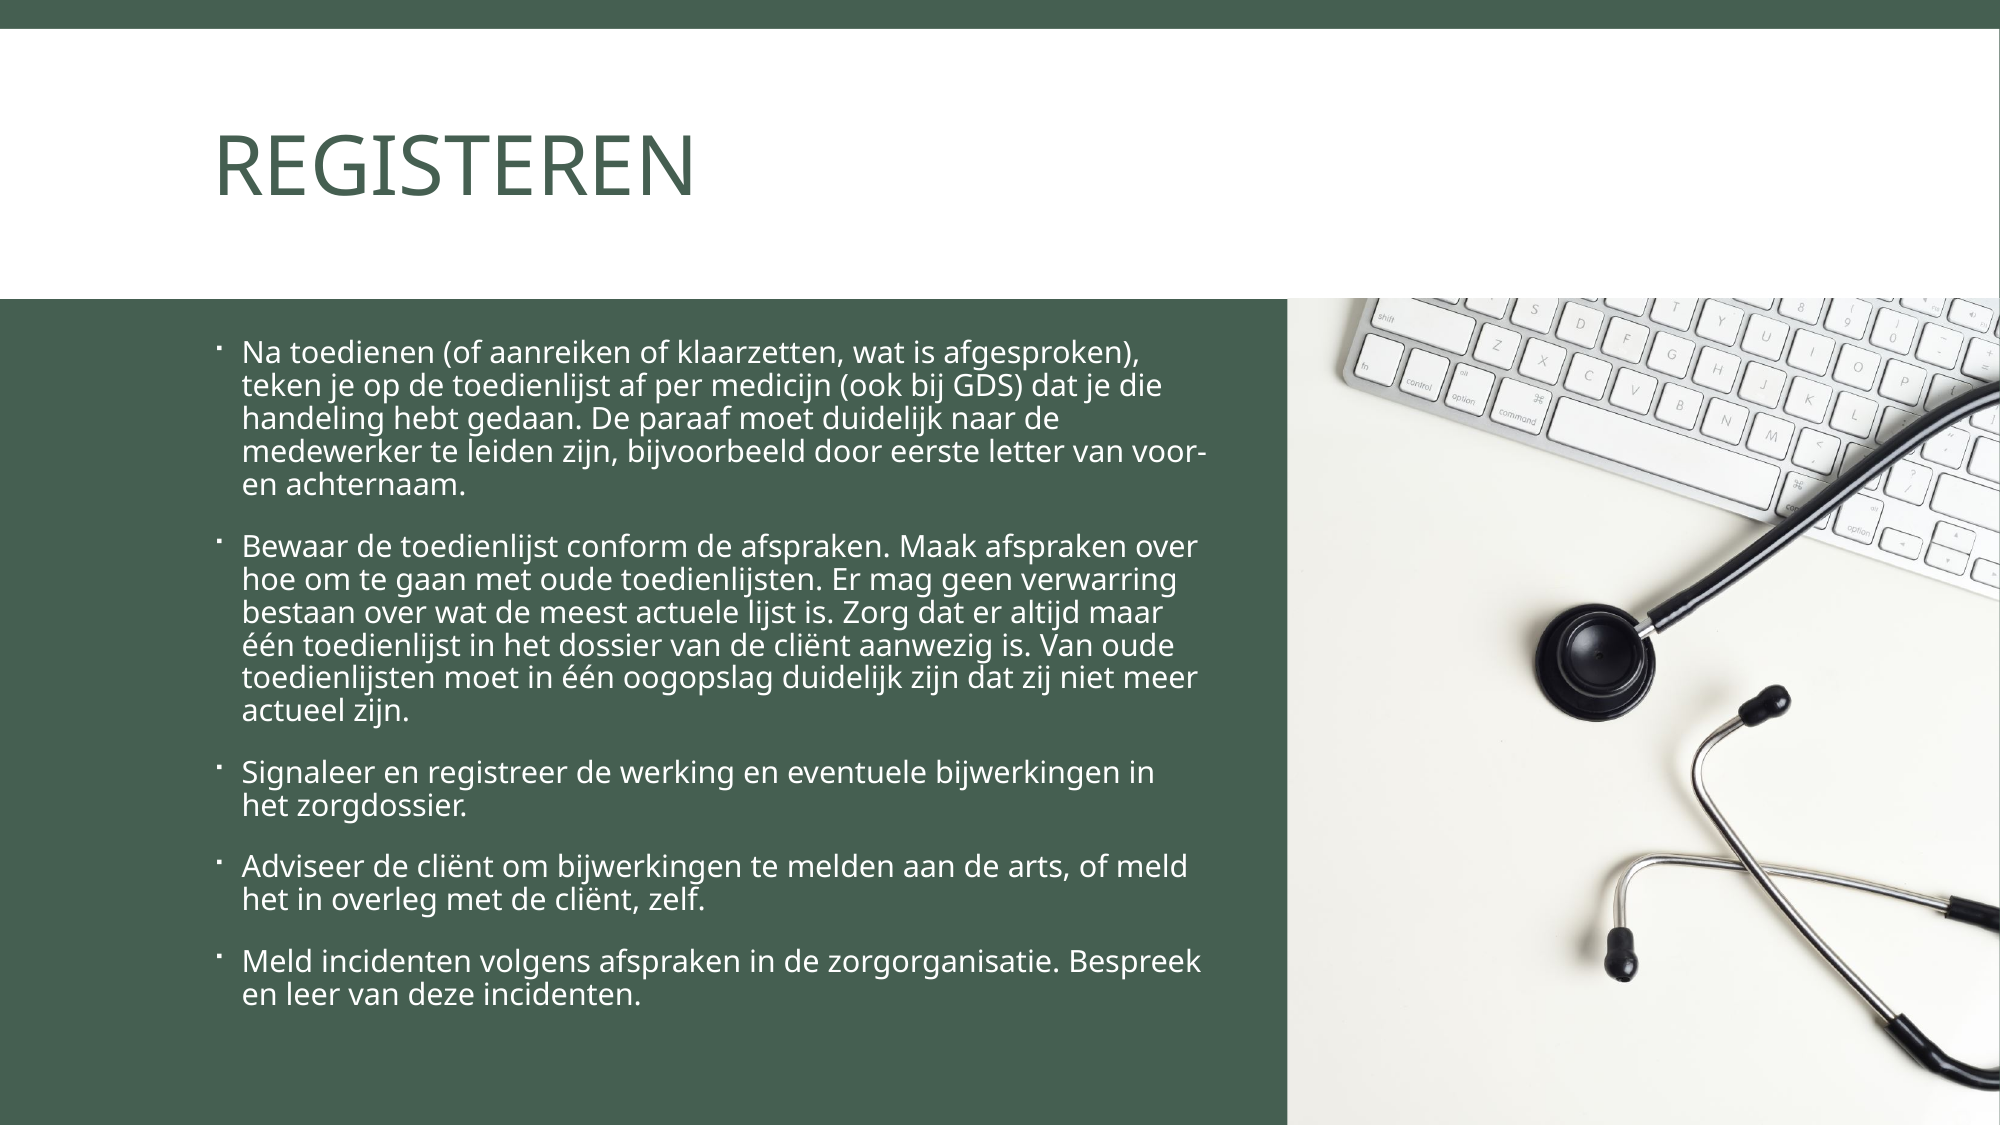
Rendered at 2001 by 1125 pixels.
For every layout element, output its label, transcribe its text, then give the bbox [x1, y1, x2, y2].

list Na toedienen (of aanreiken of klaarzetten, wat is afgesproken), teken je op de toedienlijst af per medicijn (ook bij GDS) dat je die handeling hebt gedaan. De paraaf moet duidelijk naar de medewerker te leiden zijn, bijvoorbeeld door eerste letter van voor- en achternaam. Bewaar de toedienlijst conform de afspraken. Maak afspraken over hoe om te gaan met oude toedienlijsten. Er mag geen verwarring bestaan over wat de meest actuele lijst is. Zorg dat er altijd maar één toedienlijst in het dossier van de cliënt aanwezig is. Van oude toedienlijsten moet in één oogopslag duidelijk zijn dat zij niet meer actueel zijn. Signaleer en registreer de werking en eventuele bijwerkingen in het zorgdossier. Adviseer de cliënt om bijwerkingen te melden aan de arts, of meld het in overleg met de cliënt, zelf. Meld incidenten volgens afspraken in de zorgorganisatie. Bespreek en leer van deze incidenten. [197, 329, 1225, 1020]
title registeren [197, 46, 1803, 295]
picture [1286, 298, 2000, 1125]
